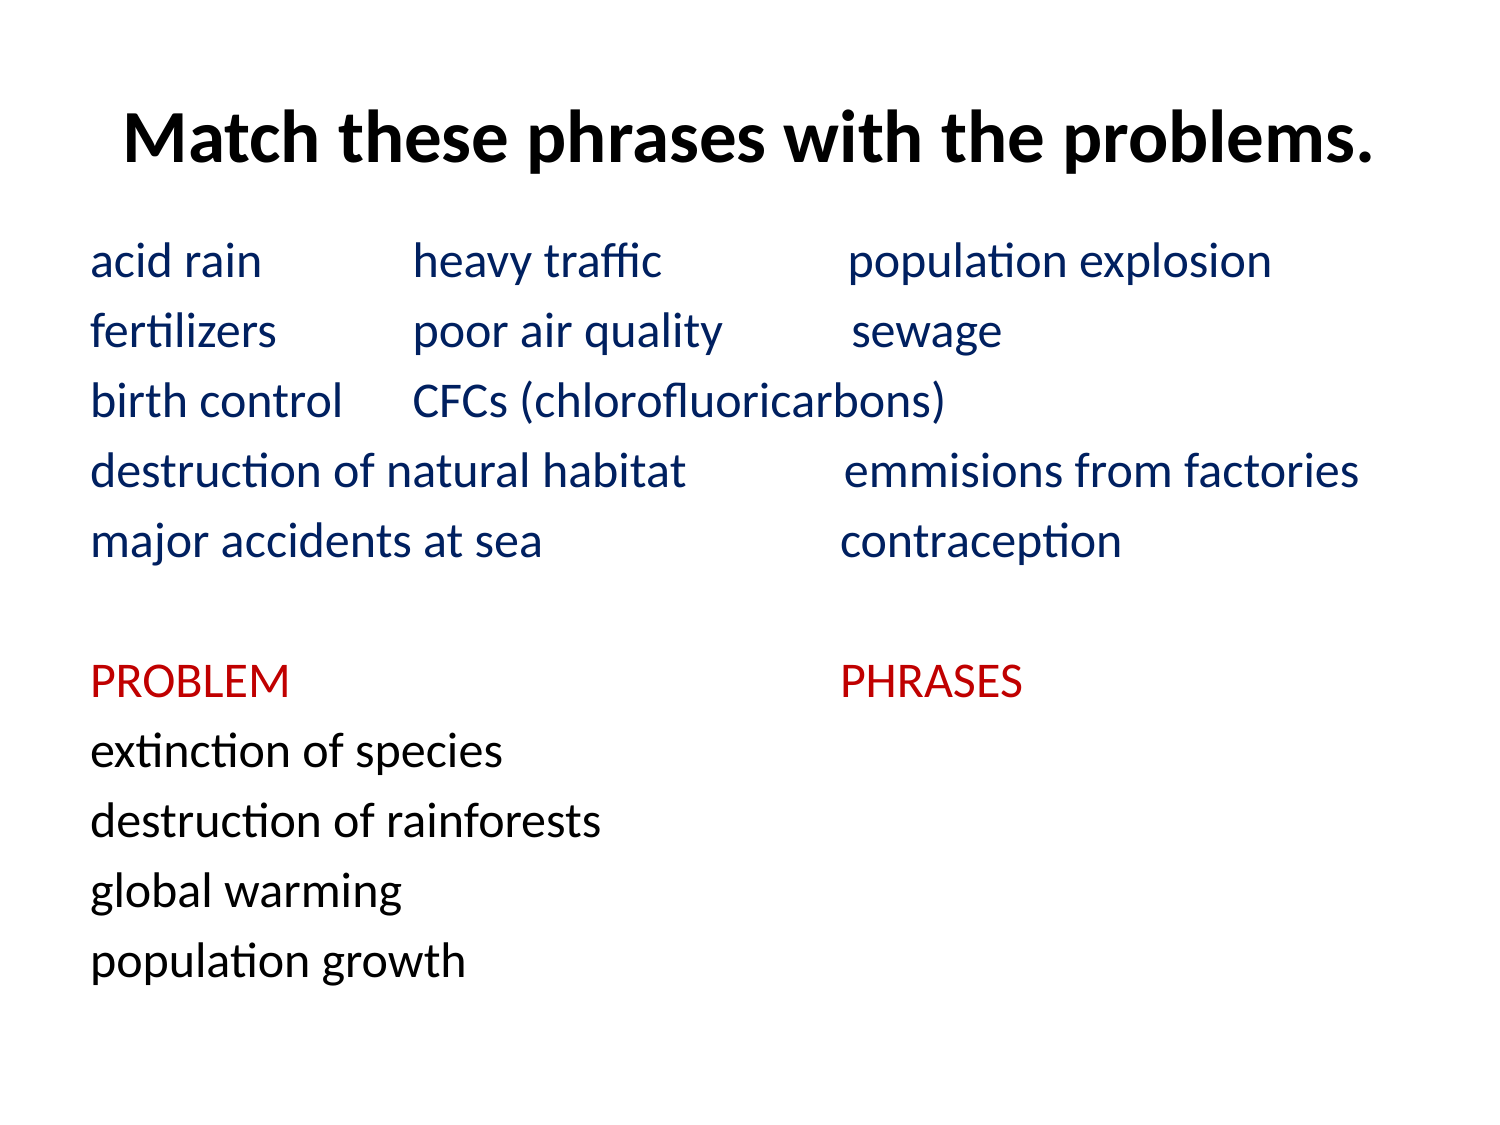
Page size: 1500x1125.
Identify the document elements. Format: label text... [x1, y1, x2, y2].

list acid rain heavy traffic population explosion fertilizers poor air quality sewage birth control CFCs (chlorofluoricarbons) destruction of natural habitat emmisions from factories major accidents at sea contraception PROBLEM PHRASES extinction of species destruction of rainforests global warming population growth [75, 219, 1425, 1005]
title Match these phrases with the problems. [75, 45, 1425, 219]
